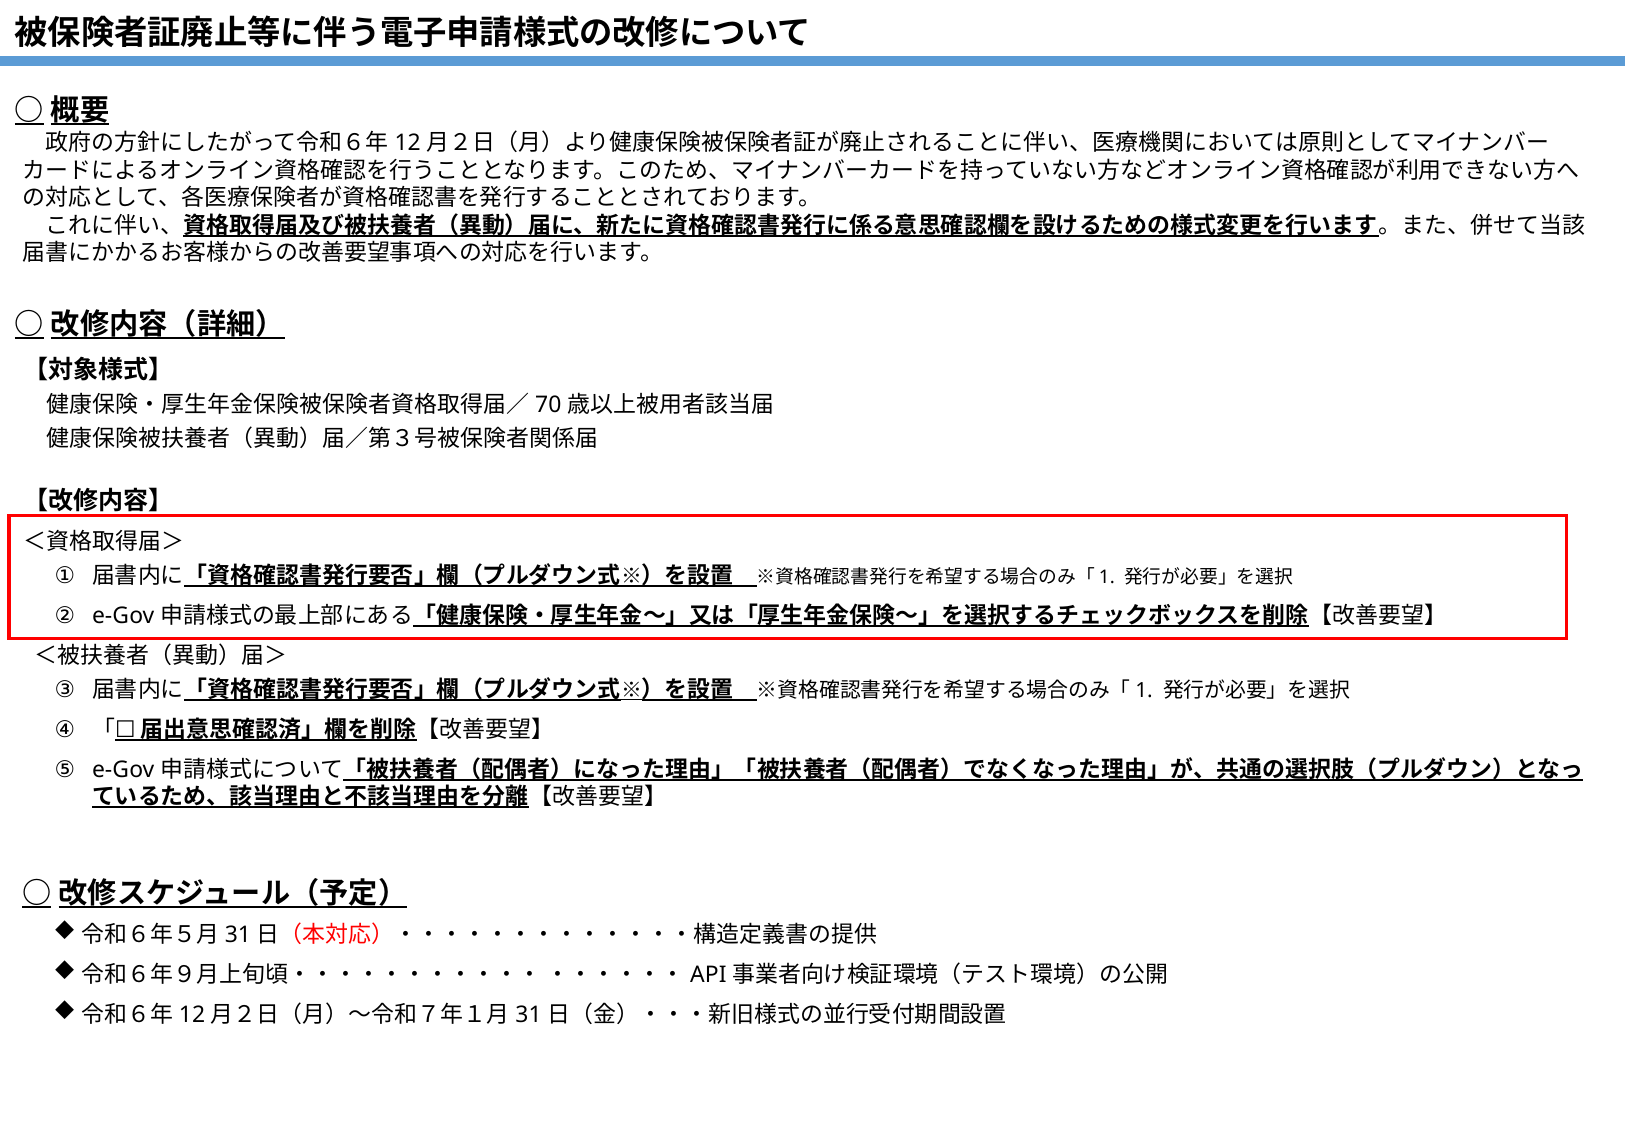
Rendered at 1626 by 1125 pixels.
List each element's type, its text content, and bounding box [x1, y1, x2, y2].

text_box ○概要 [0, 84, 185, 134]
text_box [8, 514, 1568, 639]
text_box 令和６年５月31日（本対応）・・・・・・・・・・・・・構造定義書の提供 令和６年９月上旬頃・・・・・・・・・・・ ・・・・・・API事業者向け検証環境（テスト環境）の公開 令和６年12月２日（月）～令和７年１月31日（金）・・・新旧様式の並行受付期間設置 [7, 912, 1603, 1035]
text_box 【対象様式】 健康保険・厚生年金保険被保険者資格取得届／70歳以上被用者該当届 健康保険被扶養者（異動）届／第３号被保険者関係届 【改修内容】 ＜資格取得届＞ 届書内に「資格確認書発行要否」欄（プルダウン式※）を設置 ※資格確認書発行を希望する場合のみ「1. 発行が必要」を選択 e-Gov申請様式の最上部にある「健康保険・厚生年金～」又は「厚生年金保険～」を選択するチェックボックスを削除【改善要望】 ＜被扶養者（異動）届＞ 届書内に「資格確認書発行要否」欄（プルダウン式※）を設置 ※資格確認書発行を希望する場合のみ「1. 発行が必要」を選択 「☐ 届出意思確認済」欄を削除【改善要望】 e-Gov申請様式について「被扶養者（配偶者）になった理由」「被扶養者（配偶者）でなくなった理由」が、共通の選択肢（プルダウン）となっているため、該当理由と不該当理由を分離【改善要望】 [8, 346, 1603, 857]
text_box 被保険者証廃止等に伴う電子申請様式の改修について [0, 3, 1603, 56]
text_box 政府の方針にしたがって令和６年12月２日（月）より健康保険被保険者証が廃止されることに伴い、医療機関においては原則としてマイナンバーカードによるオンライン資格確認を行うこととなります。このため、マイナンバーカードを持っていない方などオンライン資格確認が利用できない方への対応として、各医療保険者が資格確認書を発行することとされております。 これに伴い、資格取得届及び被扶養者（異動）届に、新たに資格確認書発行に係る意思確認欄を設けるための様式変更を行います。また、併せて当該届書にかかるお客様からの改善要望事項への対応を行います。 [7, 120, 1603, 273]
text_box ○改修内容（詳細） [0, 298, 371, 348]
text_box ○改修スケジュール（予定） [7, 867, 981, 912]
